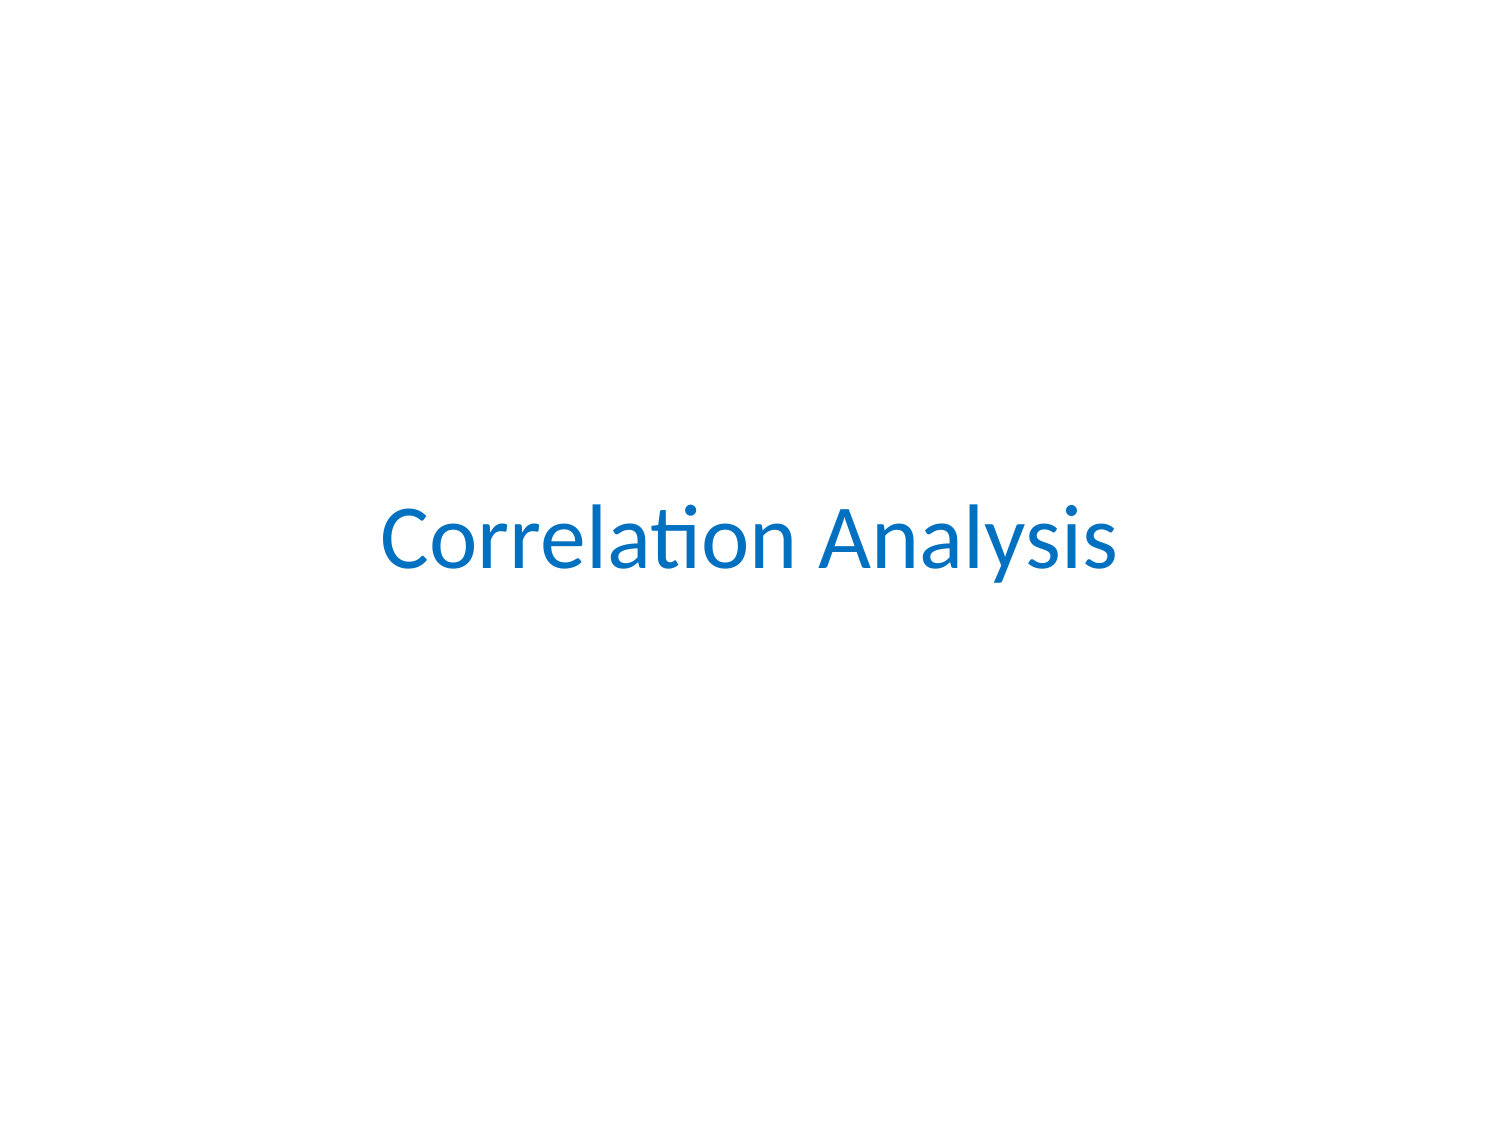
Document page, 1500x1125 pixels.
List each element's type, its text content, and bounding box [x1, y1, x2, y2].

title Correlation Analysis [112, 275, 1388, 788]
